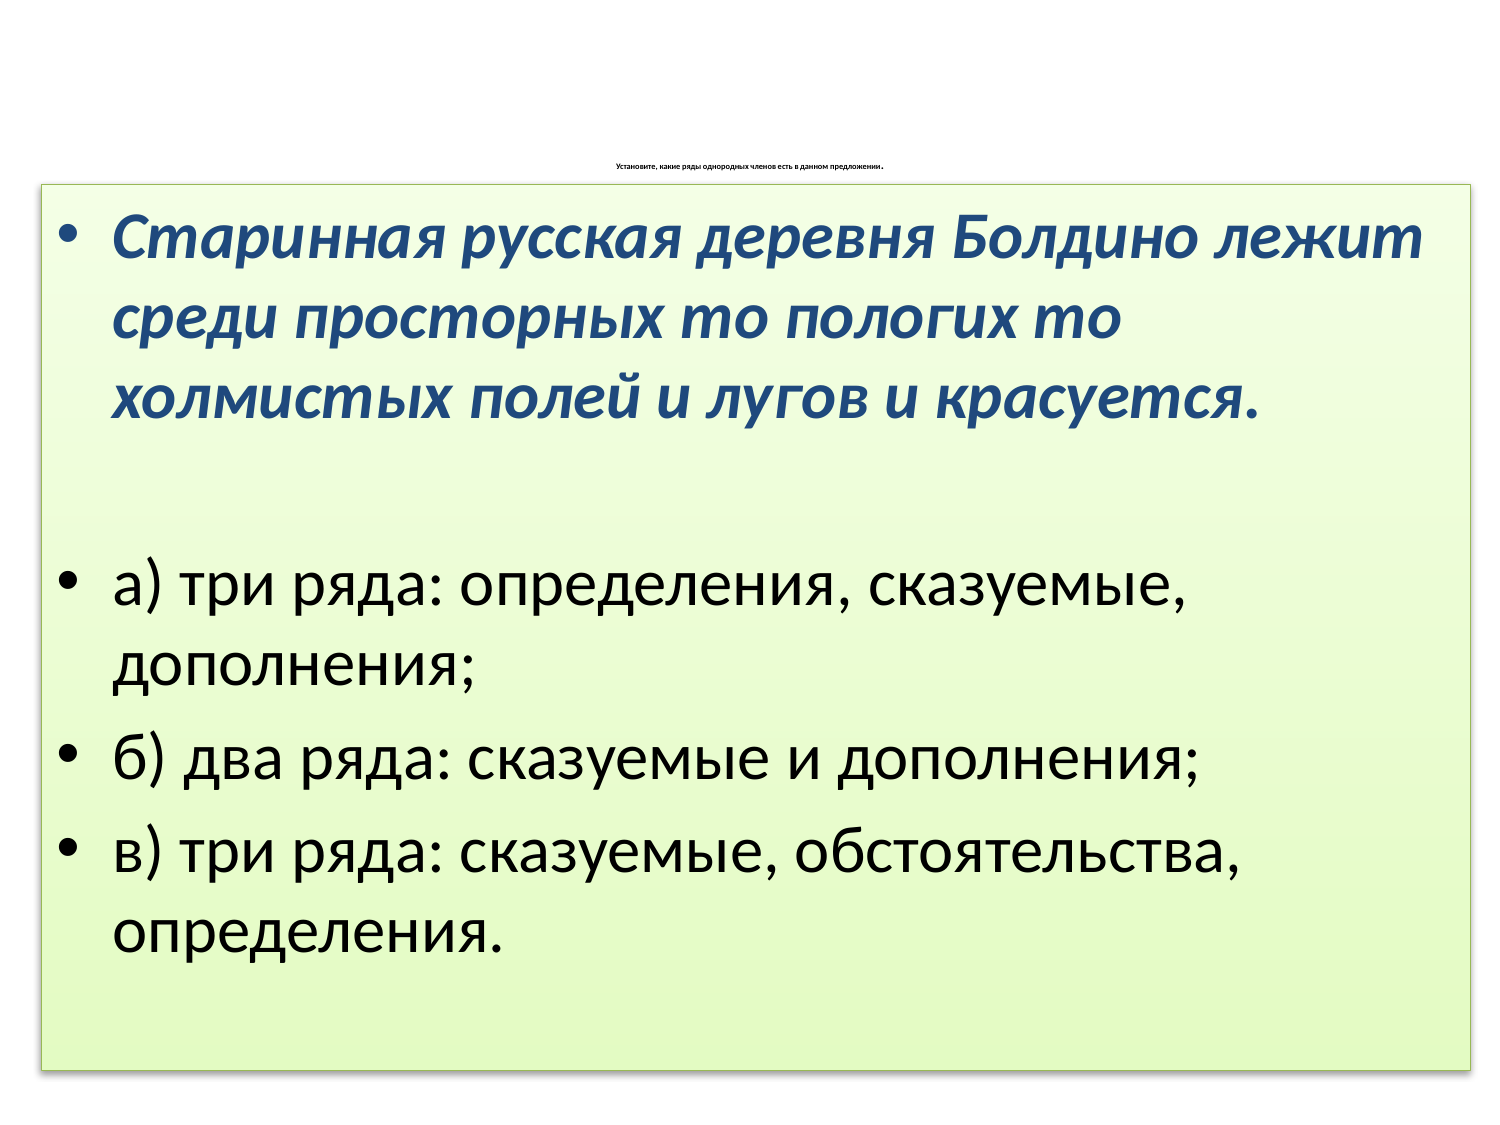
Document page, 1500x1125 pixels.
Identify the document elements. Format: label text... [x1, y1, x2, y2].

list Старинная русская деревня Болдино лежит среди просторных то пологих то холмистых полей и лугов и красуется. а) три ряда: определения, сказуемые, дополнения; б) два ряда: сказуемые и дополнения; в) три ряда: сказуемые, обстоятельства, определения. [41, 184, 1471, 1071]
title Установите, какие ряды однородных членов есть в данном предложении. [75, 149, 1425, 181]
